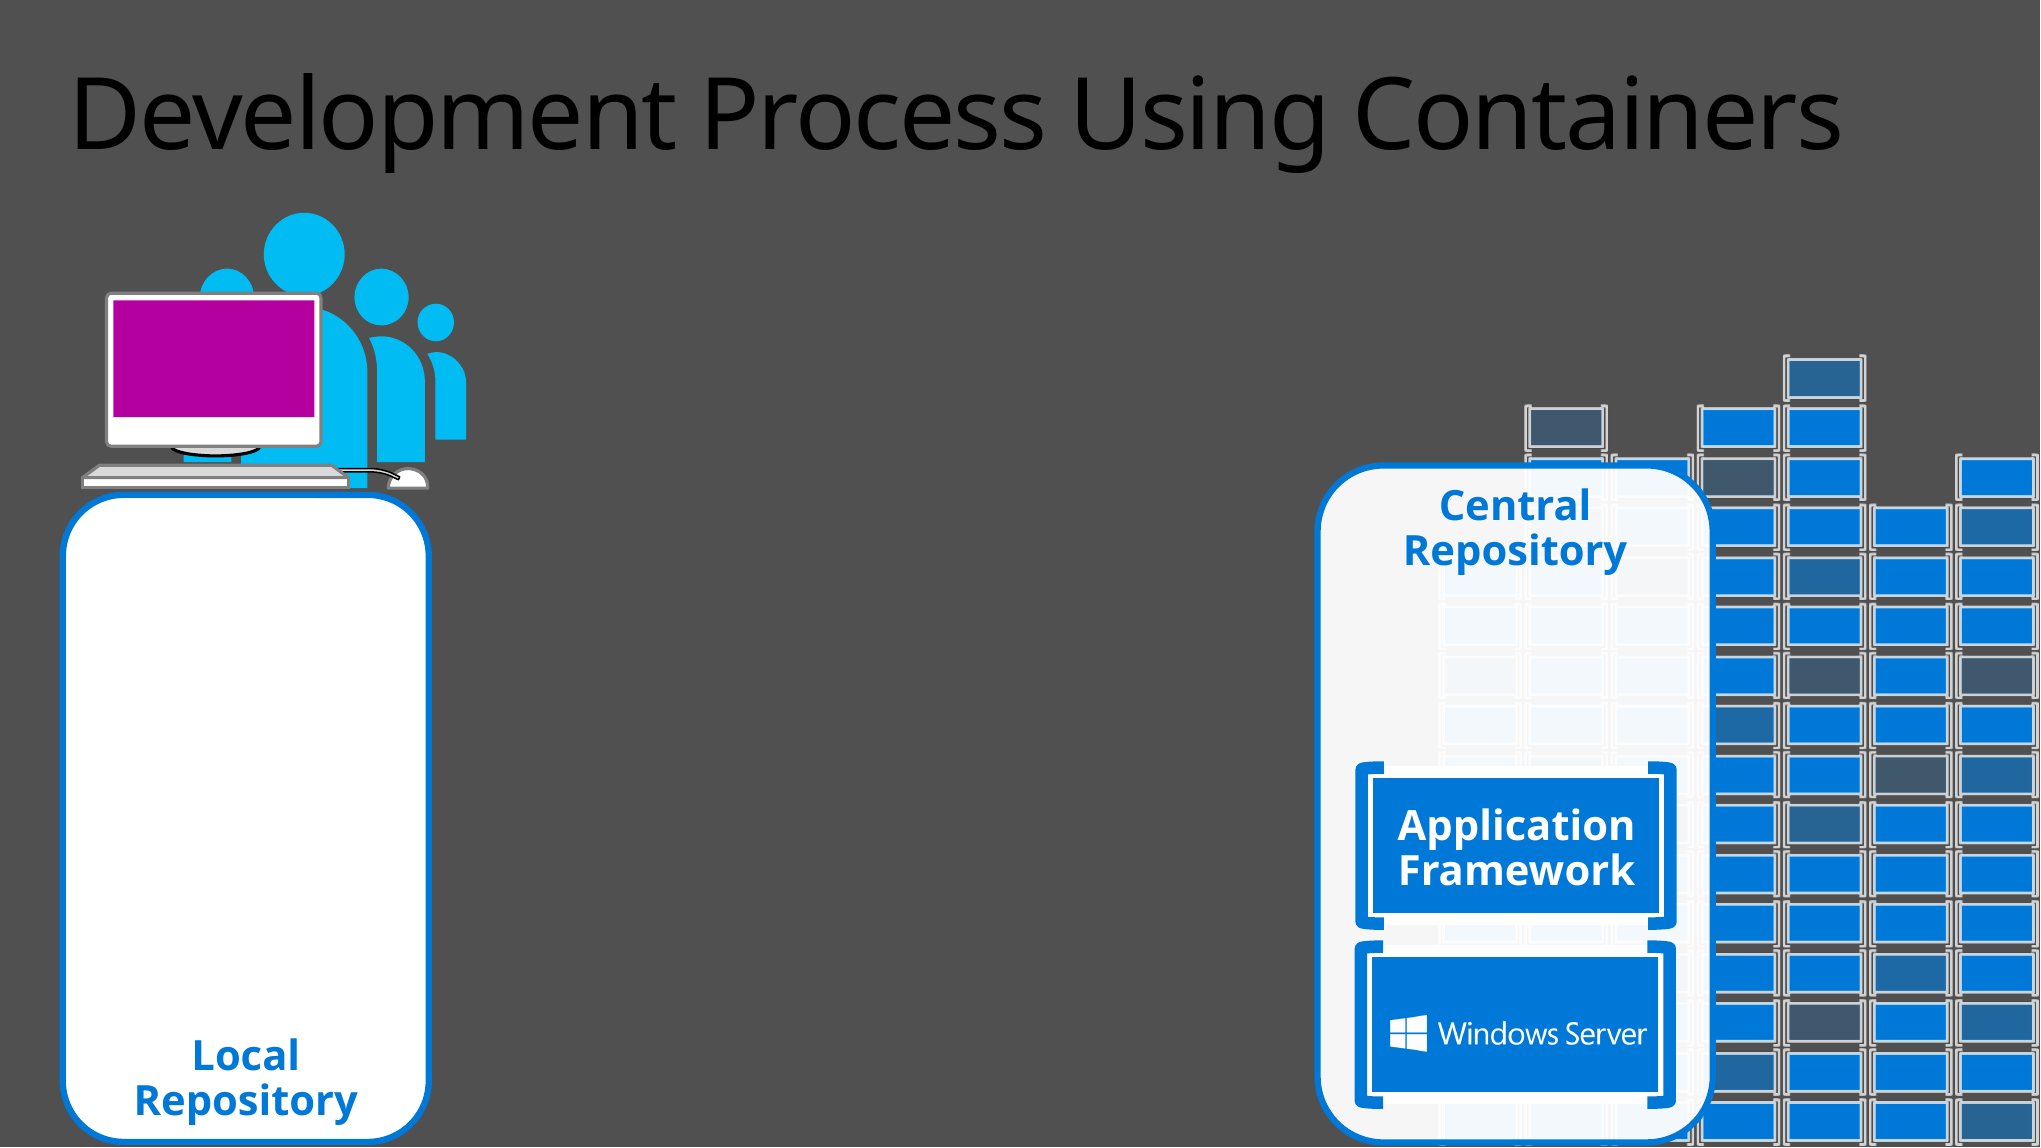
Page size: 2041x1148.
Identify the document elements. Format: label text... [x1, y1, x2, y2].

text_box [1361, 767, 1671, 924]
title Development Process Using Containers [45, 48, 1996, 199]
picture [1438, 354, 2039, 1147]
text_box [82, 212, 467, 489]
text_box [1360, 946, 1670, 1103]
text_box Local Repository [61, 493, 430, 1143]
picture [1374, 999, 1667, 1068]
text_box Central Repository [1316, 464, 1438, 1144]
